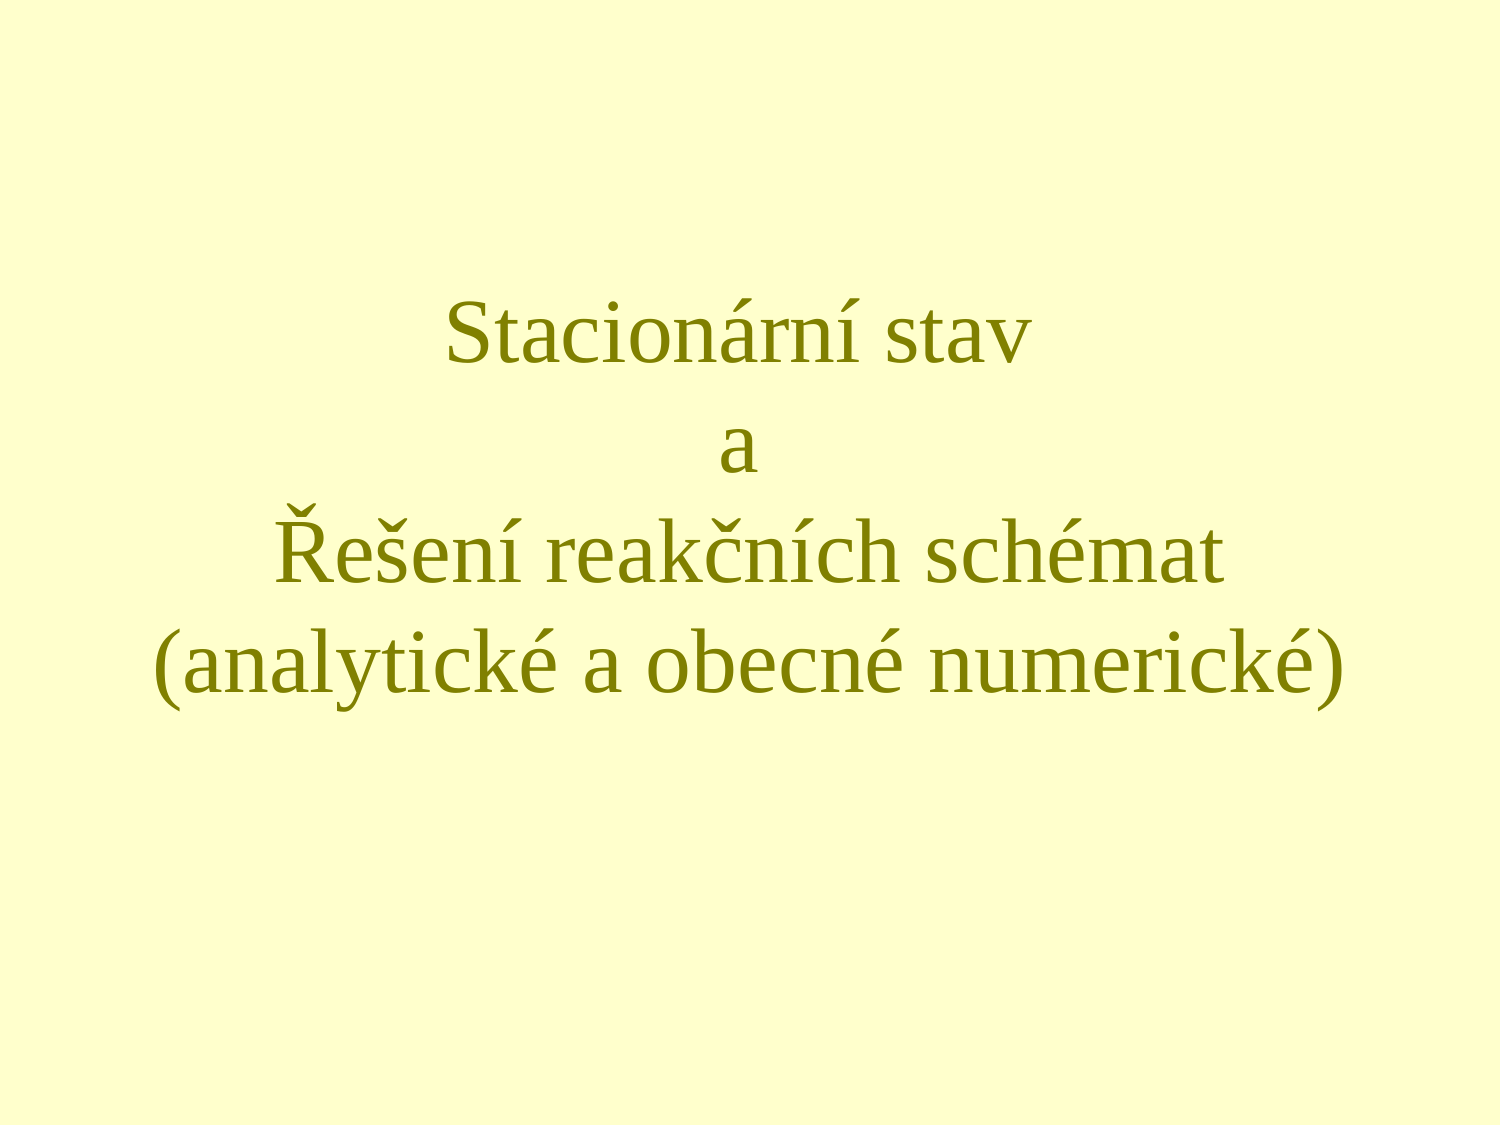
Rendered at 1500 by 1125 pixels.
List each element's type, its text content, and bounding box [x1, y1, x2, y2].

title Stacionární stav a Řešení reakčních schémat (analytické a obecné numerické) [112, 99, 1388, 882]
